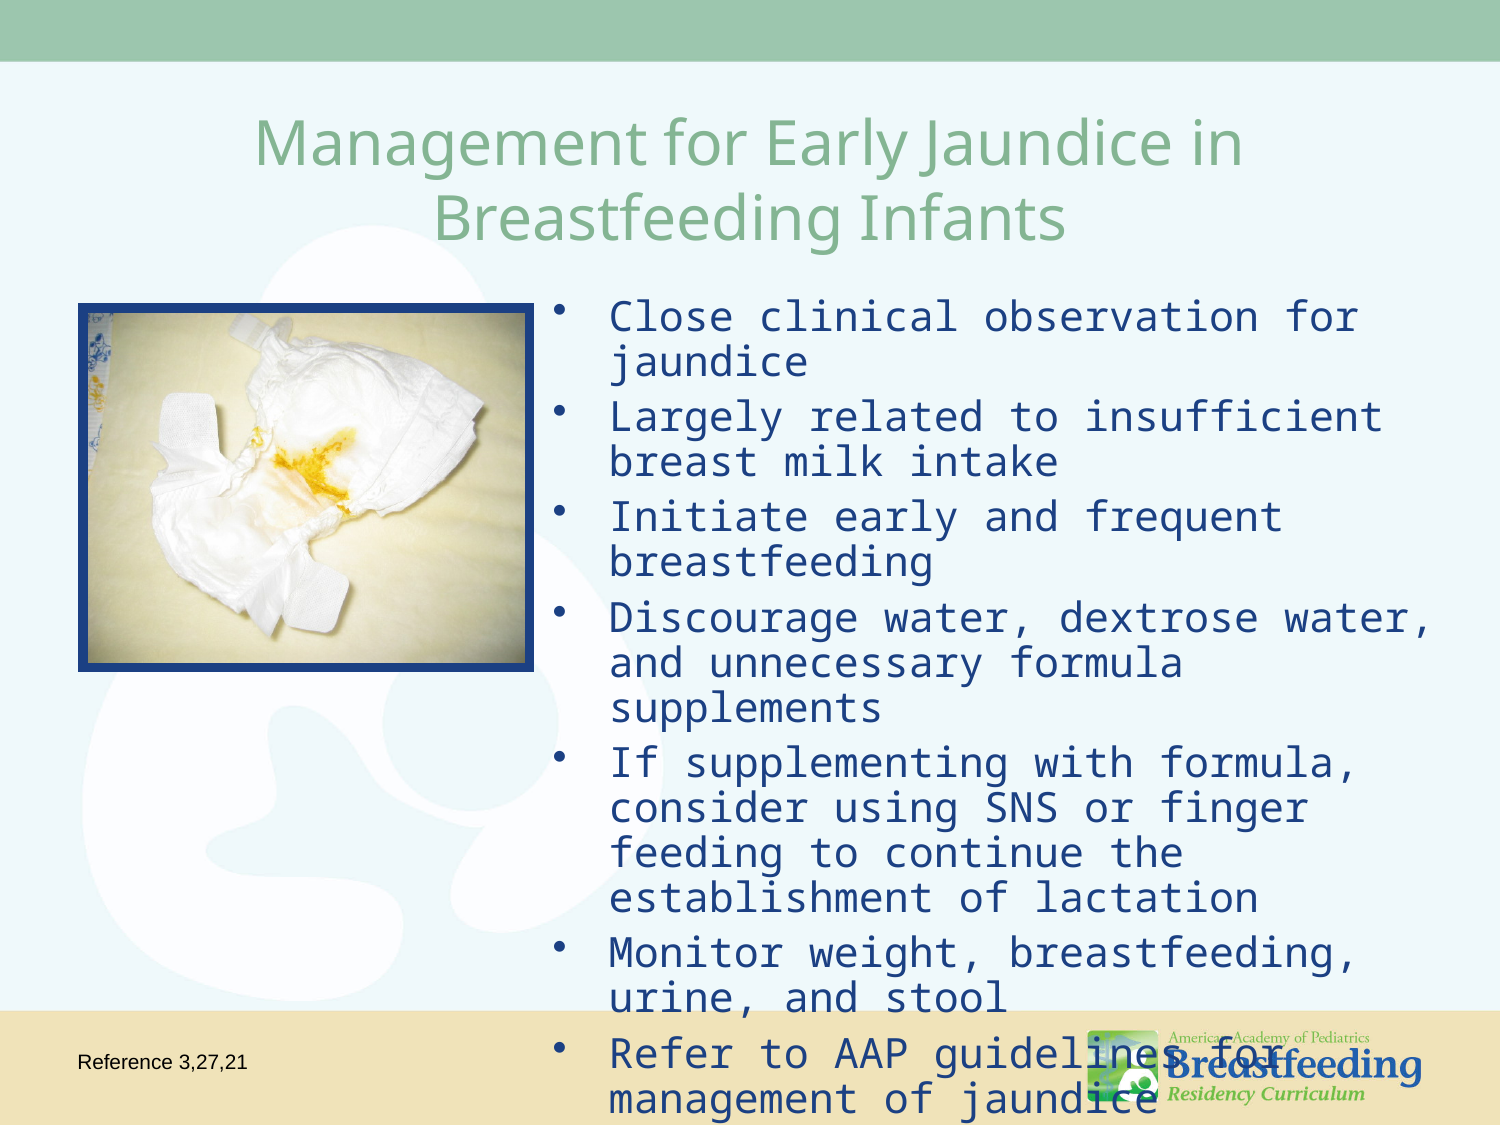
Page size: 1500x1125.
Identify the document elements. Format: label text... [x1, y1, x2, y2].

title Management for Early Jaundice in Breastfeeding Infants [74, 74, 1426, 281]
text_box Reference 3,27,21 [62, 1024, 325, 1085]
picture [0, 0, 1500, 1125]
list Close clinical observation for jaundice Largely related to insufficient breast milk intake Initiate early and frequent breastfeeding Discourage water, dextrose water, and unnecessary formula supplements If supplementing with formula, consider using SNS or finger feeding to continue the establishment of lactation Monitor weight, breastfeeding, urine, and stool Refer to AAP guidelines for management of jaundice [537, 287, 1463, 913]
